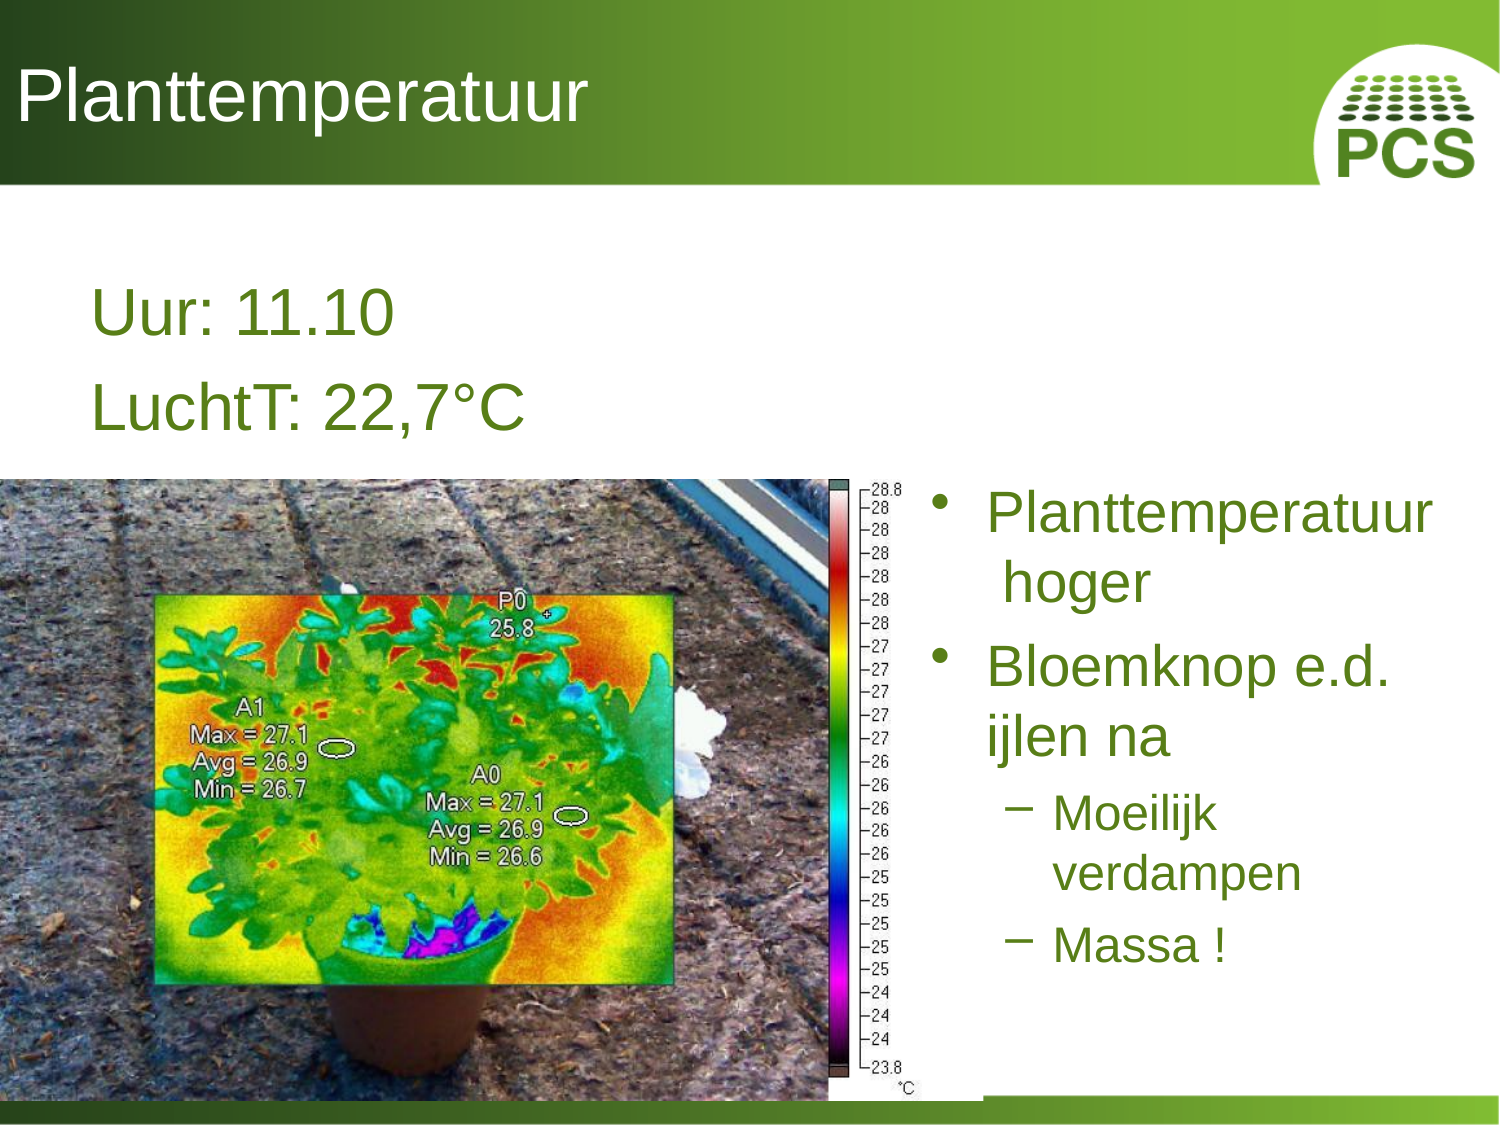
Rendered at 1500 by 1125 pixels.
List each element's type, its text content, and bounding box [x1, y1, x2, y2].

picture [0, 0, 1500, 1125]
text_box Planttemperatuur hoger Bloemknop e.d. ijlen na Moeilijk verdampen Massa ! [928, 471, 1437, 973]
text_box [0, 479, 984, 1101]
text_box Uur: 11.10 LuchtT: 22,7°C [87, 250, 537, 445]
title Planttemperatuur [12, 44, 593, 235]
